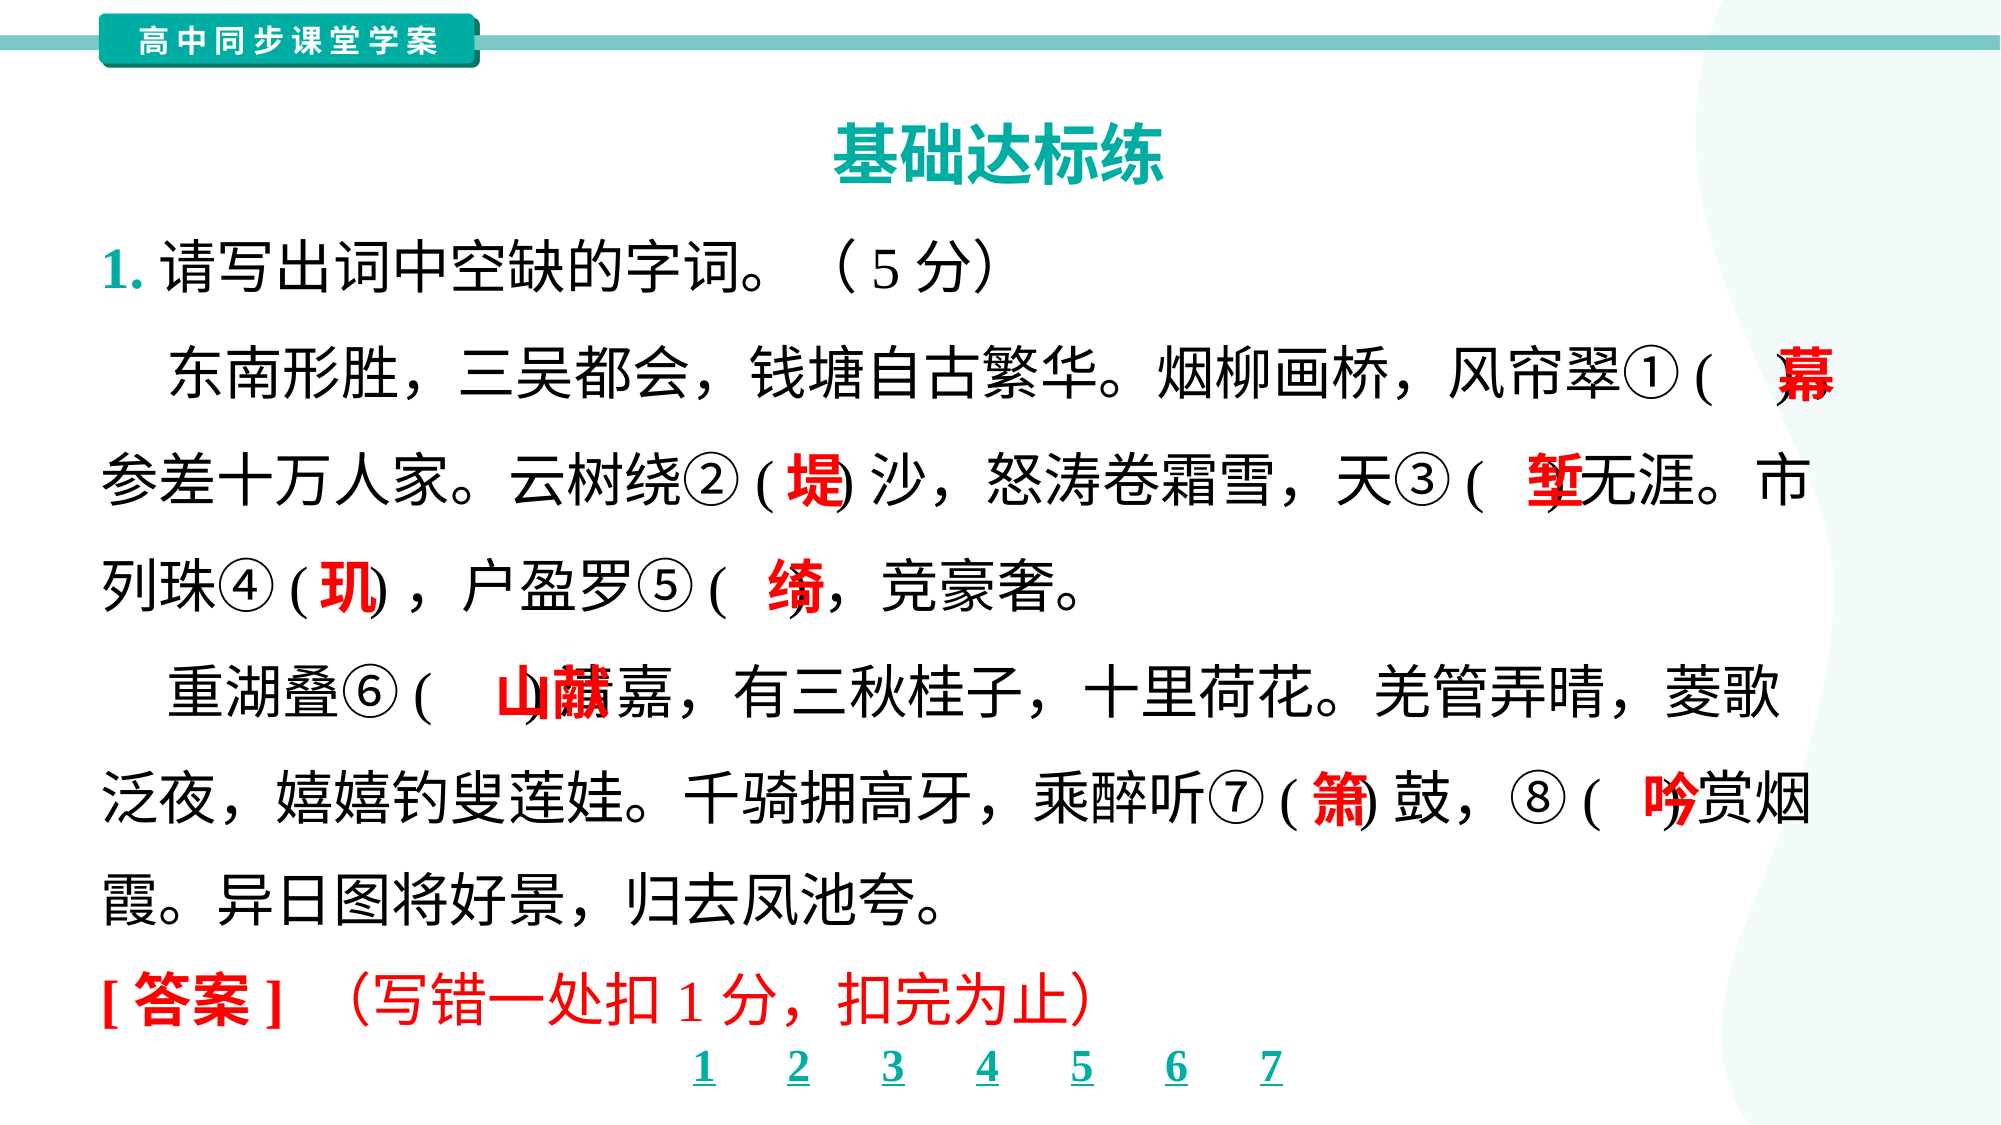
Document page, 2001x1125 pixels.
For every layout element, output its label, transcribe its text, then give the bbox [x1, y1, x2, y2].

text_box 堑 [1504, 407, 1606, 502]
text_box 山献 [473, 620, 633, 714]
text_box 绮 [746, 513, 848, 608]
text_box [答案] （写错一处扣1分，扣完为止） [100, 928, 1899, 1022]
text_box 基础达标练 [100, 76, 1899, 193]
text_box 幕 [1756, 301, 1858, 396]
text_box 1.请写出词中空缺的字词。（5分） 东南形胜，三吴都会，钱塘自古繁华。烟柳画桥，风帘翠①( )， 参差十万人家。云树绕②( )沙，怒涛卷霜雪，天③( )无涯。市 列珠④( )，户盈罗⑤( )，竞豪奢。 重湖叠⑥( )清嘉，有三秋桂子，十里荷花。羌管弄晴，菱歌 泛夜，嬉嬉钓叟莲娃。千骑拥高牙，乘醉听⑦( )鼓，⑧( )赏烟 霞。异日图将好景，归去凤池夸。 [100, 193, 1899, 923]
picture [0, 0, 2000, 1125]
text_box 玑 [298, 513, 400, 608]
text_box 堤 [764, 407, 866, 502]
text_box 吟 [1621, 726, 1723, 821]
text_box 箫 [1289, 726, 1391, 821]
